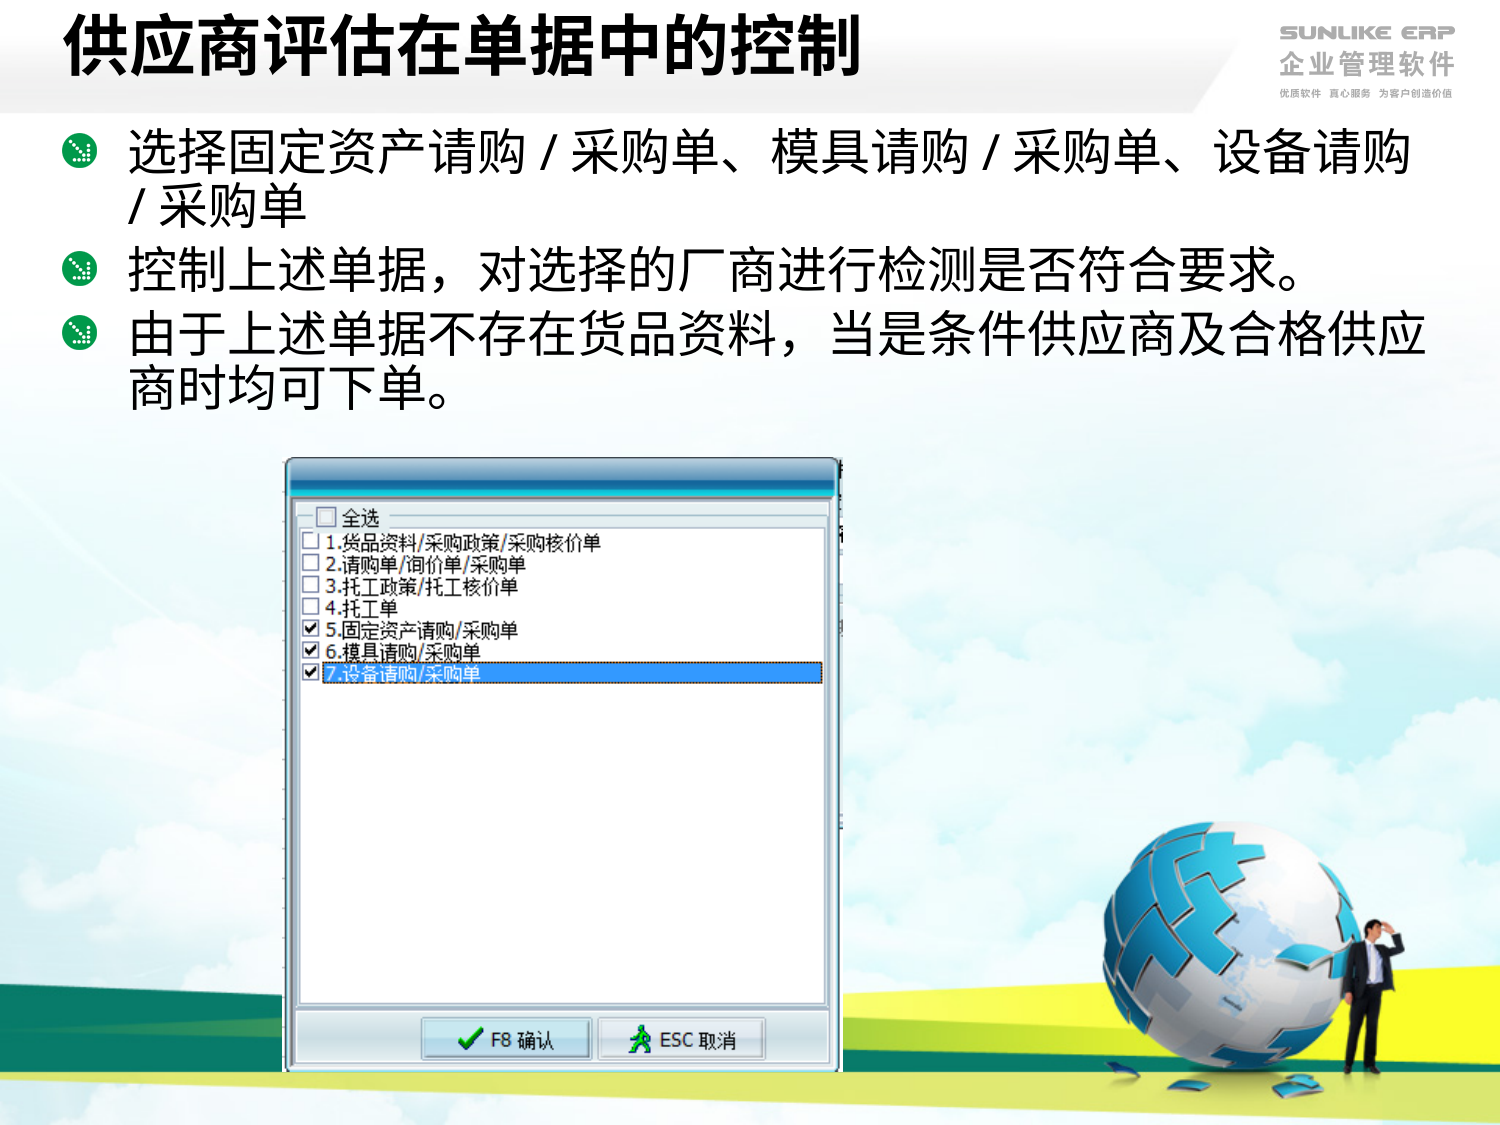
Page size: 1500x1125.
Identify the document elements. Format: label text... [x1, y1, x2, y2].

picture [0, 0, 1500, 1125]
title 供应商评估在单据中的控制 [62, 12, 1125, 100]
list 选择固定资产请购/采购单、模具请购/采购单、设备请购/采购单 控制上述单据，对选择的厂商进行检测是否符合要求。 由于上述单据不存在货品资料，当是条件供应商及合格供应商时均可下单。 [62, 126, 1438, 595]
